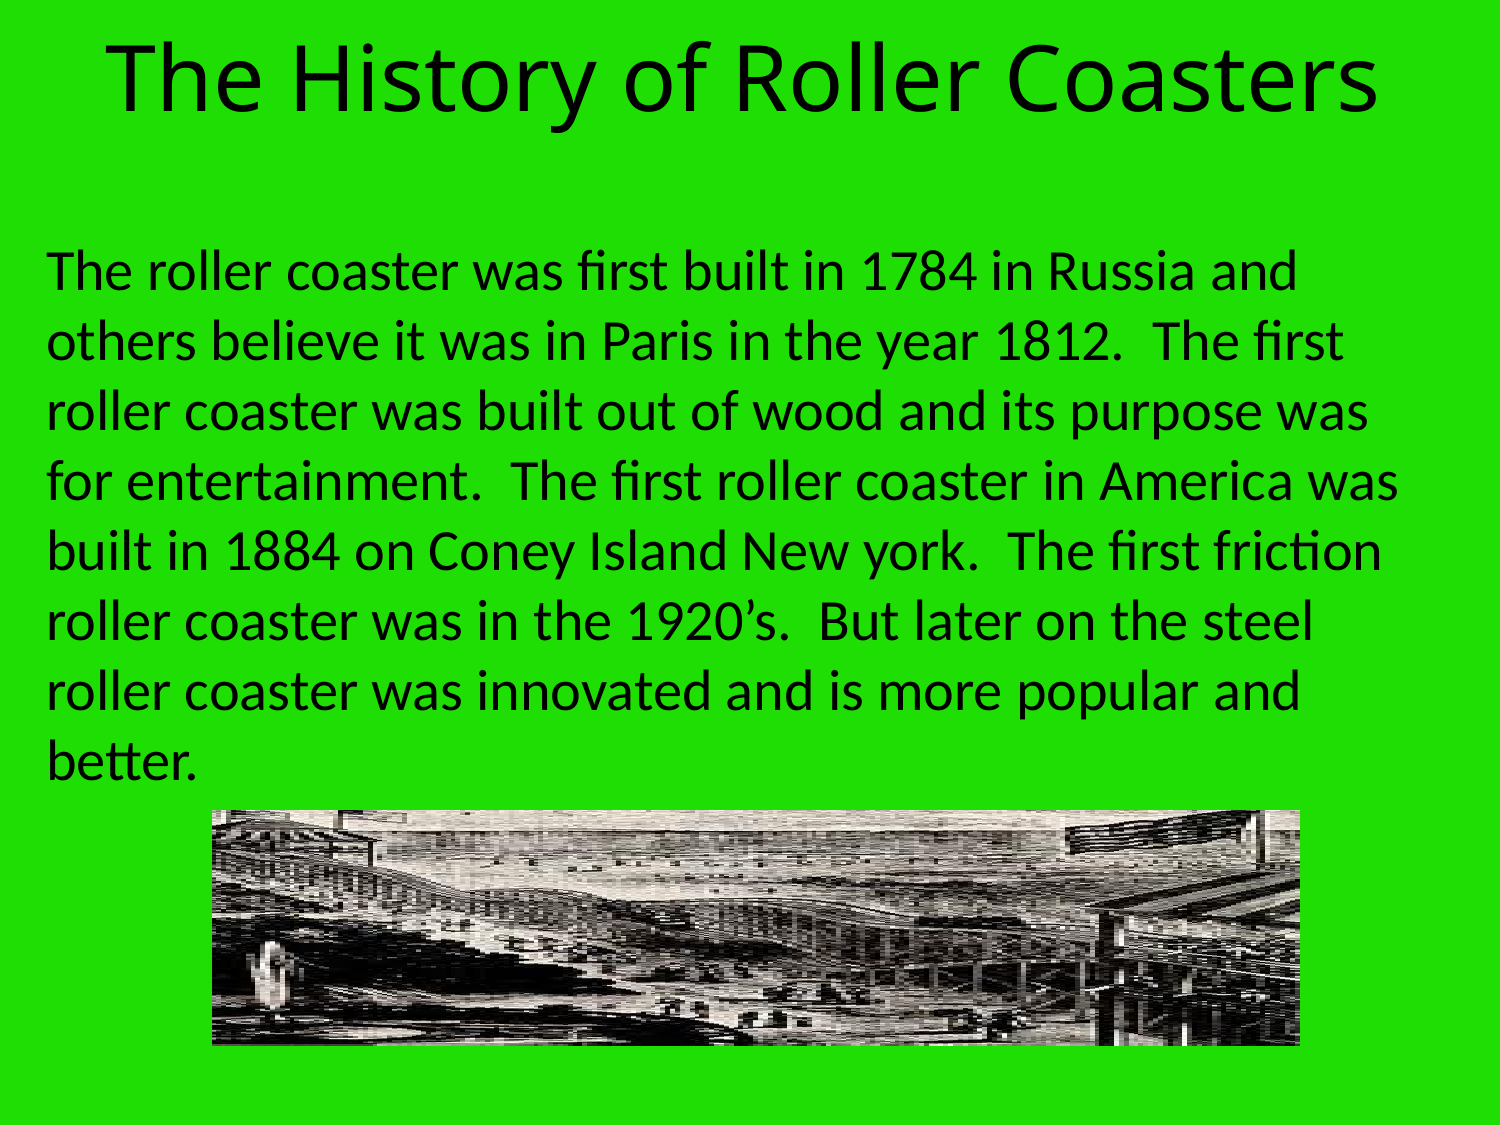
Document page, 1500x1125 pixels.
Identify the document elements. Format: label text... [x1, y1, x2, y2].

text_box The History of Roller Coasters [24, 12, 1463, 138]
picture [212, 809, 1301, 1046]
text_box The roller coaster was first built in 1784 in Russia and others believe it was in Paris in the year 1812. The first roller coaster was built out of wood and its purpose was for entertainment. The first roller coaster in America was built in 1884 on Coney Island New york. The first friction roller coaster was in the 1920’s. But later on the steel roller coaster was innovated and is more popular and better. [31, 224, 1457, 800]
